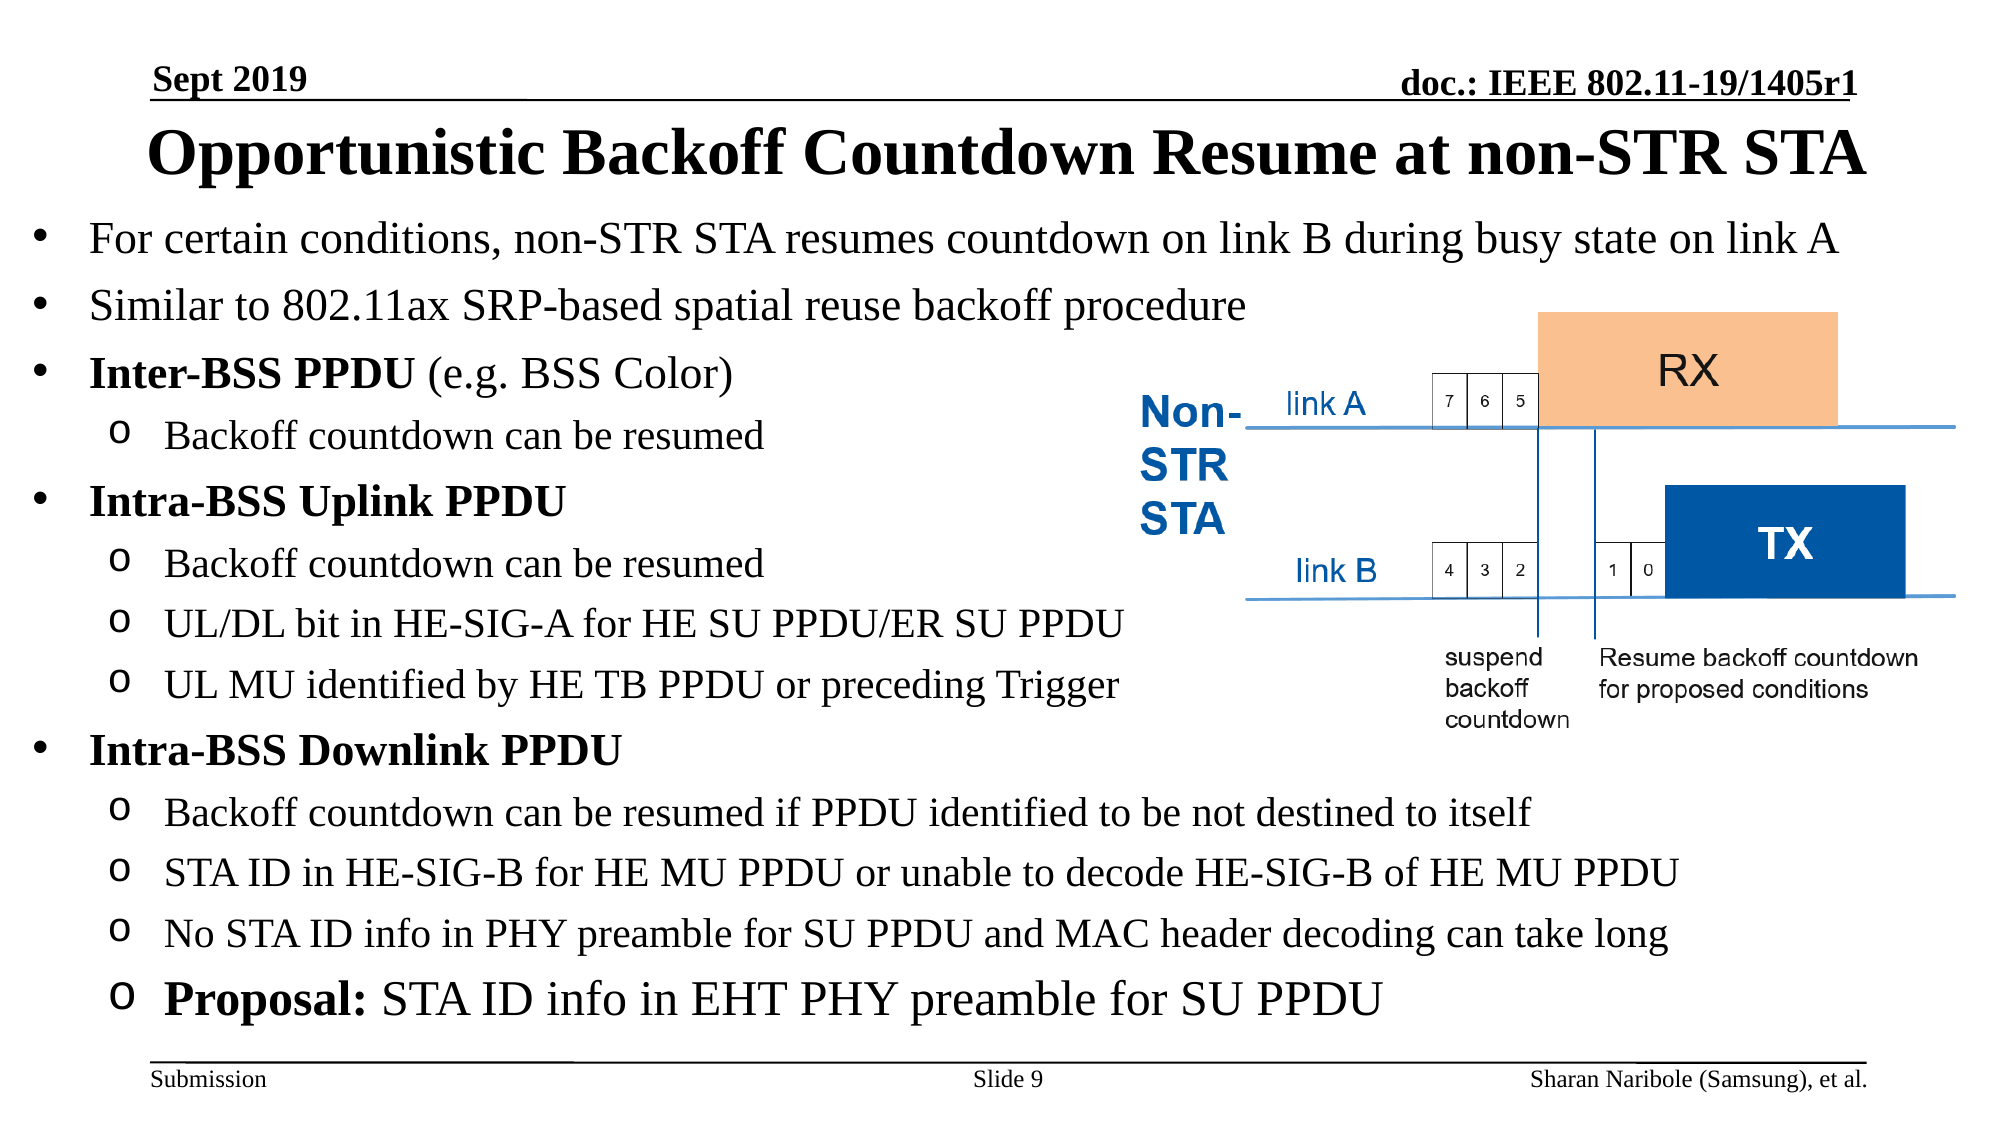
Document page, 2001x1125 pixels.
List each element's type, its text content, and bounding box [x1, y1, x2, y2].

list For certain conditions, non-STR STA resumes countdown on link B during busy state on link A Similar to 802.11ax SRP-based spatial reuse backoff procedure Inter-BSS PPDU (e.g. BSS Color) Backoff countdown can be resumed Intra-BSS Uplink PPDU Backoff countdown can be resumed UL/DL bit in HE-SIG-A for HE SU PPDU/ER SU PPDU UL MU identified by HE TB PPDU or preceding Trigger Intra-BSS Downlink PPDU Backoff countdown can be resumed if PPDU identified to be not destined to itself STA ID in HE-SIG-B for HE MU PPDU or unable to decode HE-SIG-B of HE MU PPDU No STA ID info in PHY preamble for SU PPDU and MAC header decoding can take long Proposal: STA ID info in EHT PHY preamble for SU PPDU [17, 199, 2000, 1125]
picture [1112, 312, 1956, 751]
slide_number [152, 54, 563, 100]
title Opportunistic Backoff Countdown Resume at non-STR STA [118, 59, 1899, 199]
